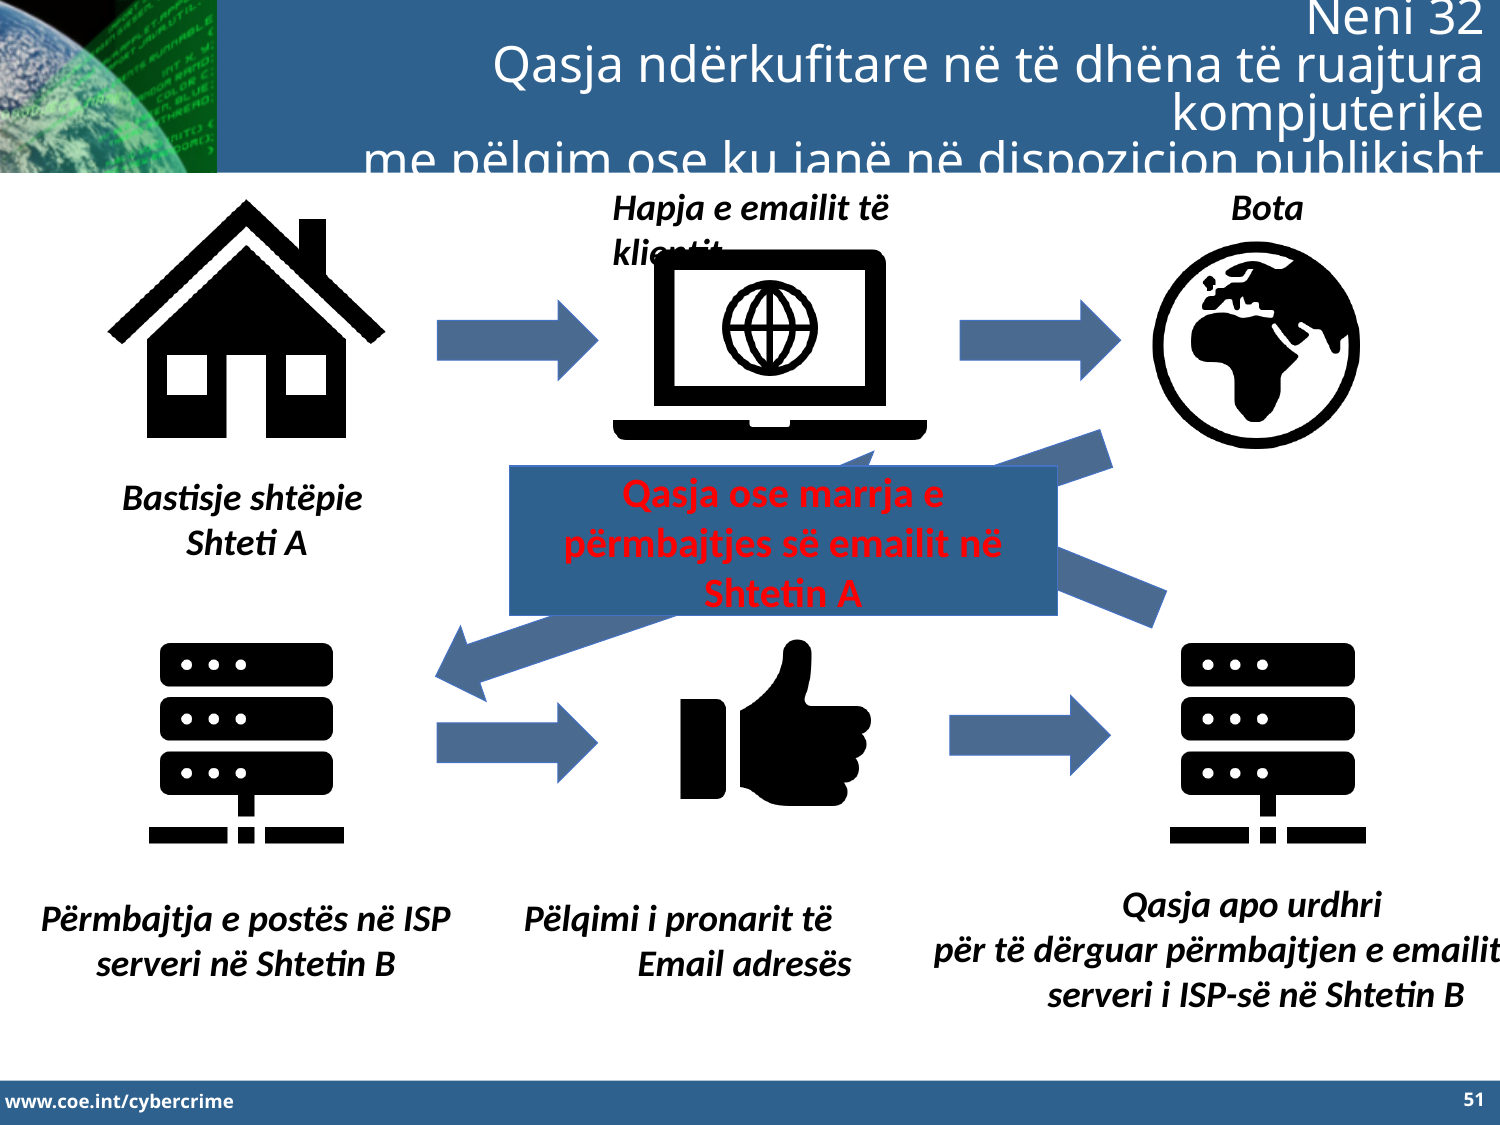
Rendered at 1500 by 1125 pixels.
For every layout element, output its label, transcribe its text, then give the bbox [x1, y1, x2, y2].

text_box Bastisje shtëpie Shteti A [107, 477, 387, 571]
text_box Hapja e emailit të klientit [597, 175, 925, 281]
text_box [949, 694, 1112, 777]
picture [0, 1, 405, 477]
text_box Bota [1216, 175, 1319, 214]
text_box [994, 429, 1114, 487]
picture [661, 608, 890, 838]
text_box [434, 616, 661, 703]
text_box Neni 32 Qasja ndërkufitare në të dhëna të ruajtura kompjuterike me pëlqim ose ku janë në dispozicion publikisht [271, 16, 1500, 169]
text_box Qasja ose marrja e përmbajtjes së emailit në Shtetin A [509, 465, 1058, 616]
text_box [959, 299, 1122, 382]
text_box [436, 299, 599, 382]
slide_number 51 [1149, 1079, 1500, 1125]
text_box Përmbajtja e postës në ISP serveri në Shtetin B [26, 886, 467, 992]
text_box [436, 701, 599, 784]
picture [1125, 214, 1387, 476]
text_box [1058, 546, 1168, 623]
text_box Pëlqimi i pronarit të Email adresës [509, 886, 919, 992]
picture [606, 181, 933, 508]
text_box Qasja apo urdhri për të dërguar përmbajtjen e emailit nga serveri i ISP-së në Shtetin B [919, 872, 1500, 1023]
picture [1137, 613, 1398, 873]
picture [116, 613, 376, 873]
